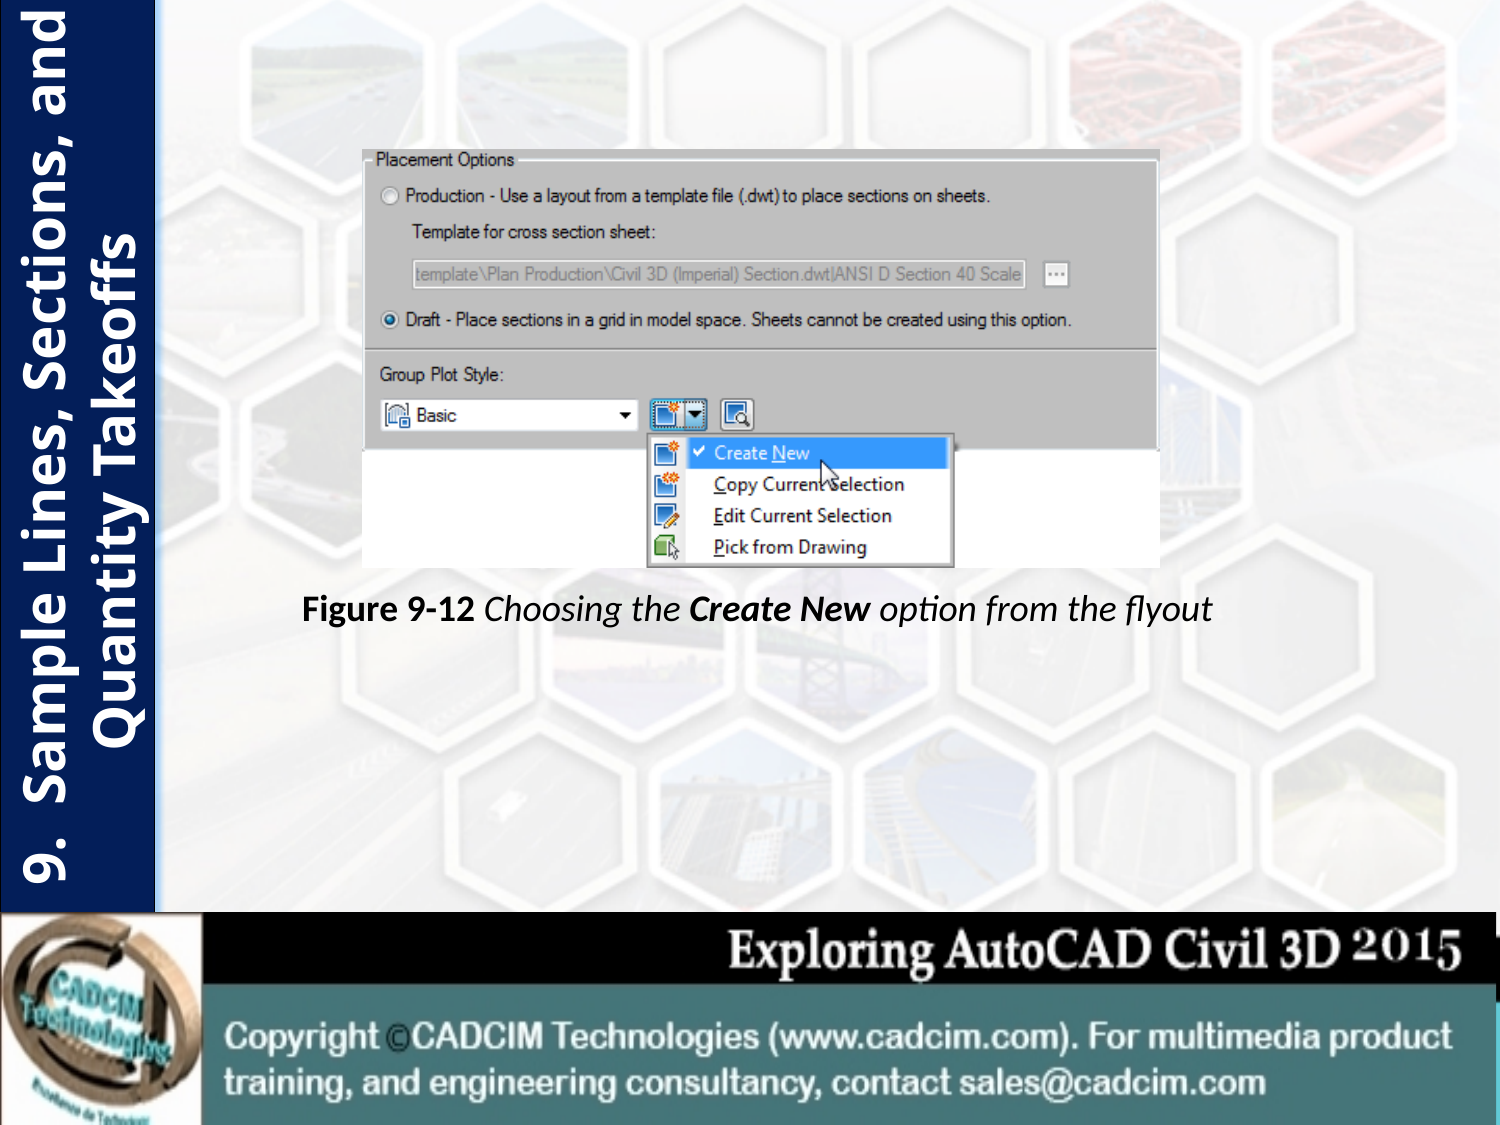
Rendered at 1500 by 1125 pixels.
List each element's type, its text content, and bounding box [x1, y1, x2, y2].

picture [0, 0, 1500, 1125]
text_box Figure 9-12 Choosing the Create New option from the flyout [287, 576, 1250, 637]
